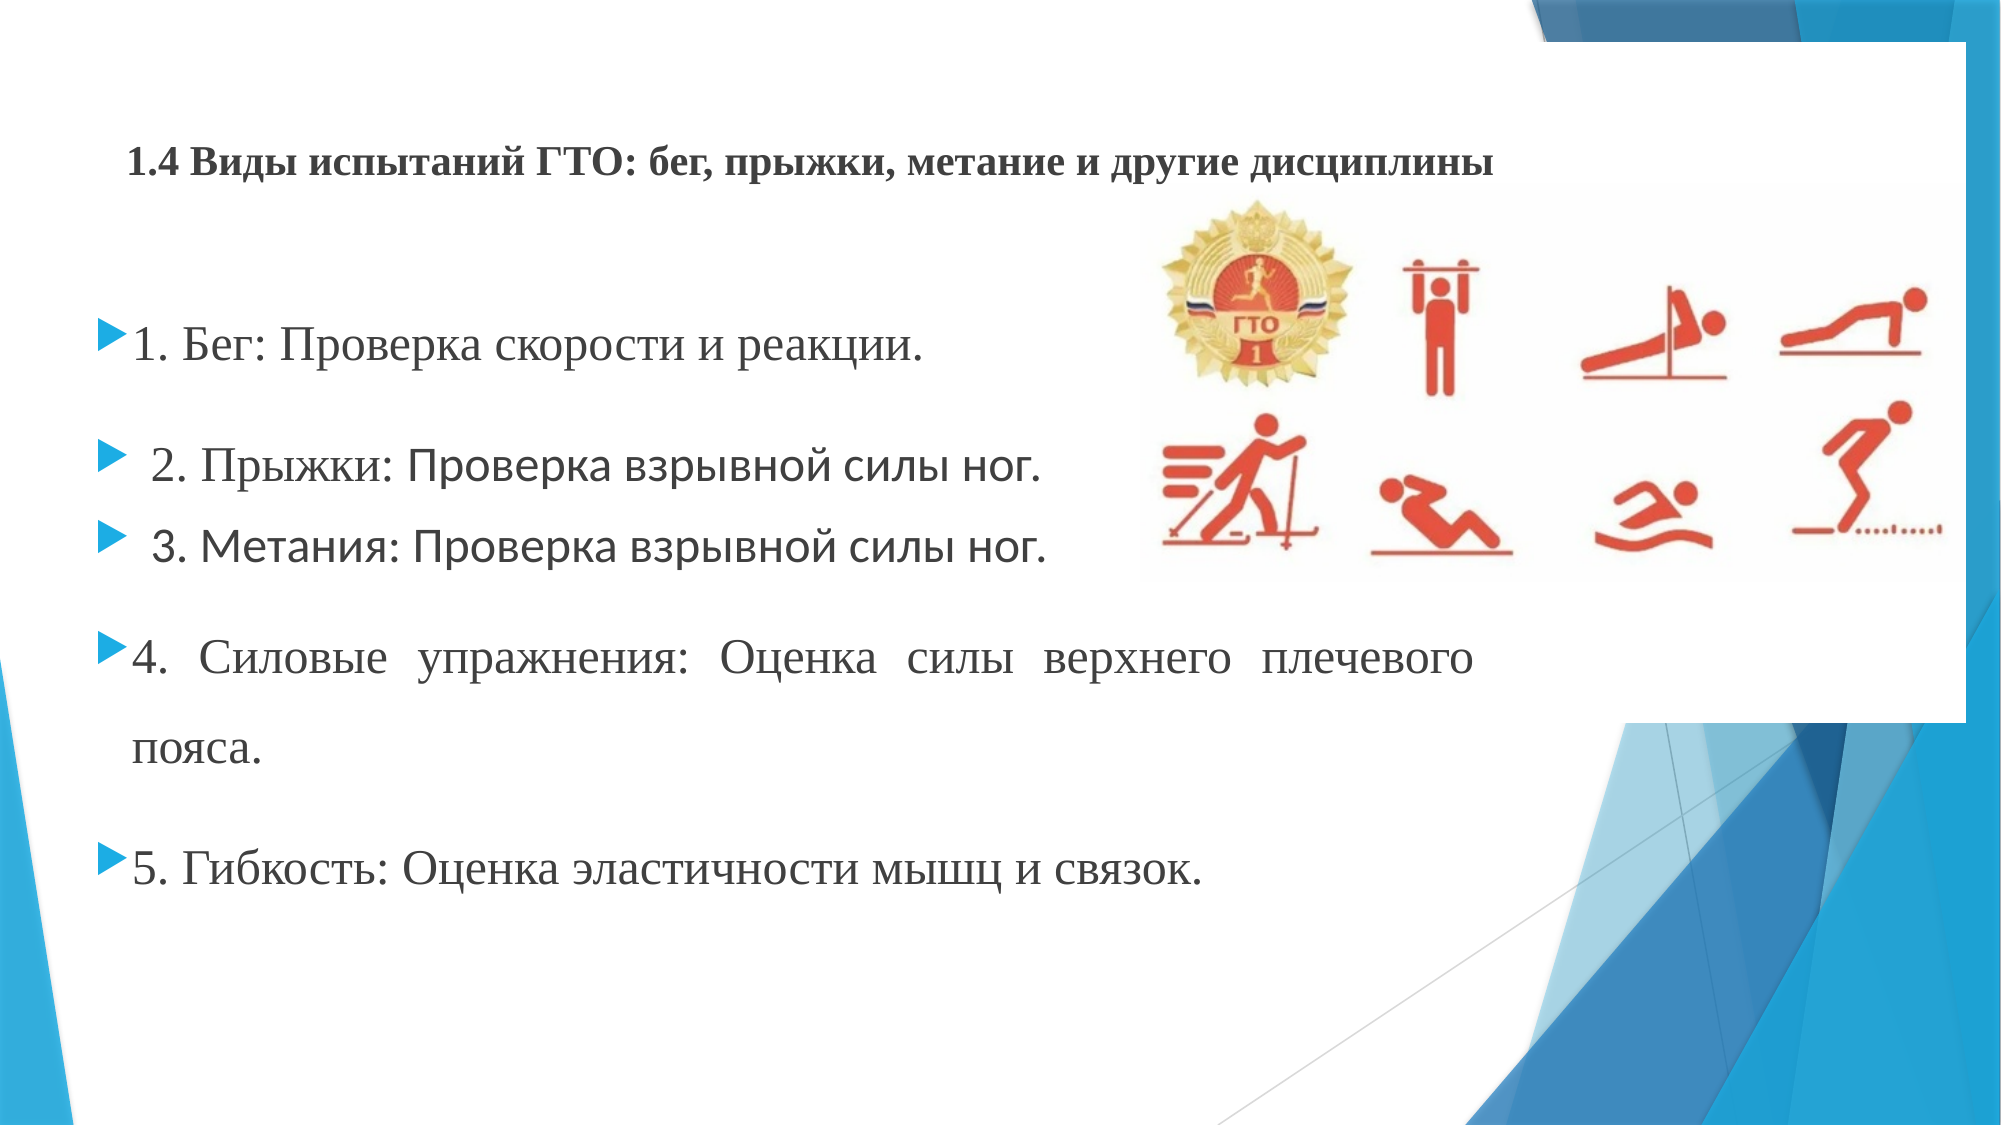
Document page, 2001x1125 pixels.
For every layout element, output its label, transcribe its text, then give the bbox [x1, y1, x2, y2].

title 1.4 Виды испытаний ГТО: бег, прыжки, метание и другие дисциплины [111, 99, 1134, 272]
picture [1139, 42, 1967, 724]
list 1. Бег: Проверка скорости и реакции. 2. Прыжки: Проверка взрывной силы ног. 3. Метания: Проверка взрывной силы ног. 4. Силовые упражнения: Оценка силы верхнего плечевого пояса. 5. Гибкость: Оценка эластичности мышц и связок. [79, 272, 1490, 840]
